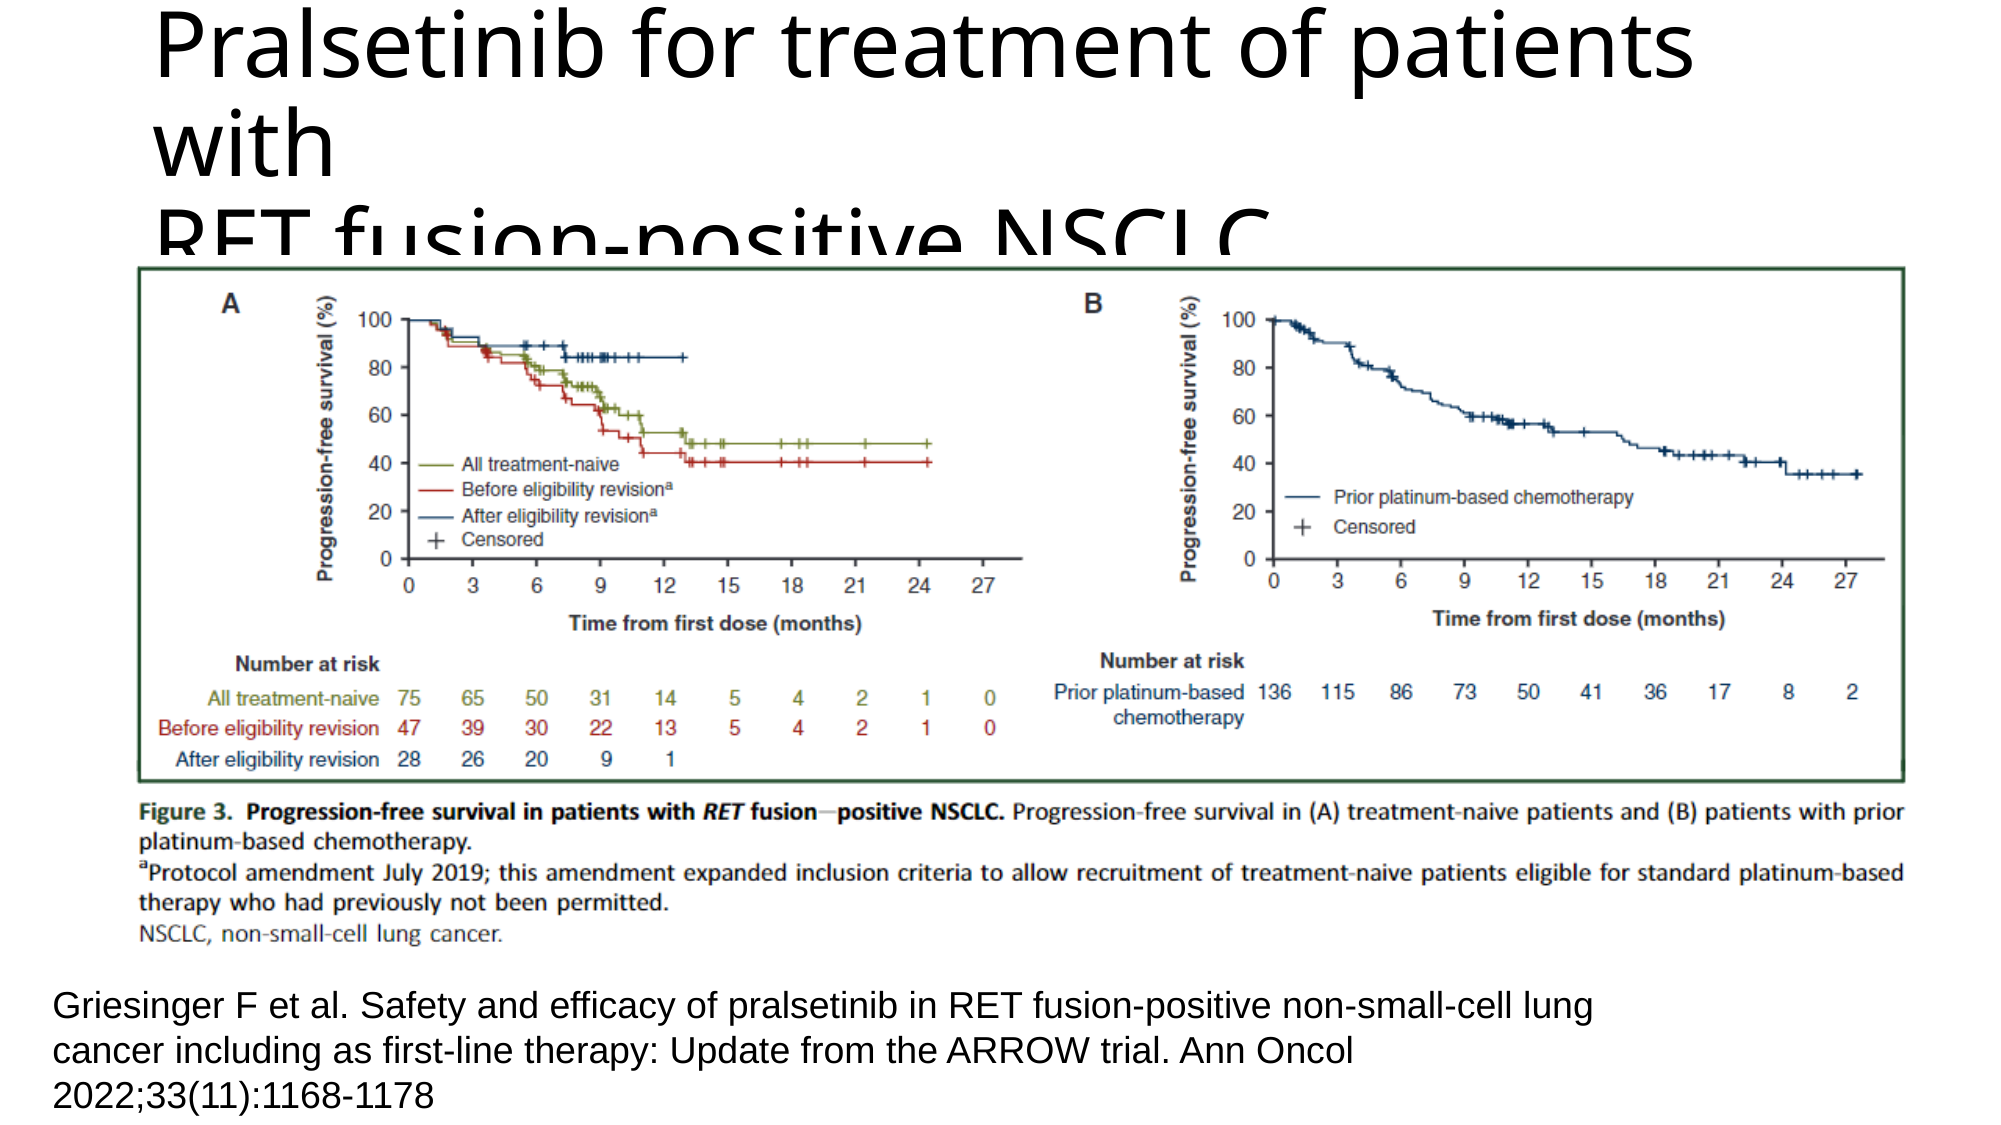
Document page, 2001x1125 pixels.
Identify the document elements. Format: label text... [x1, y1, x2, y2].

picture [74, 255, 1926, 956]
text_box Griesinger F et al. Safety and efficacy of pralsetinib in RET fusion-positive non-small-cell lung cancer including as first-line therapy: Update from the ARROW trial. Ann Oncol 2022;33(11):1168-1178 [37, 973, 1630, 1124]
title Pralsetinib for treatment of patients with RET fusion-positive NSCLC [137, 38, 1863, 255]
